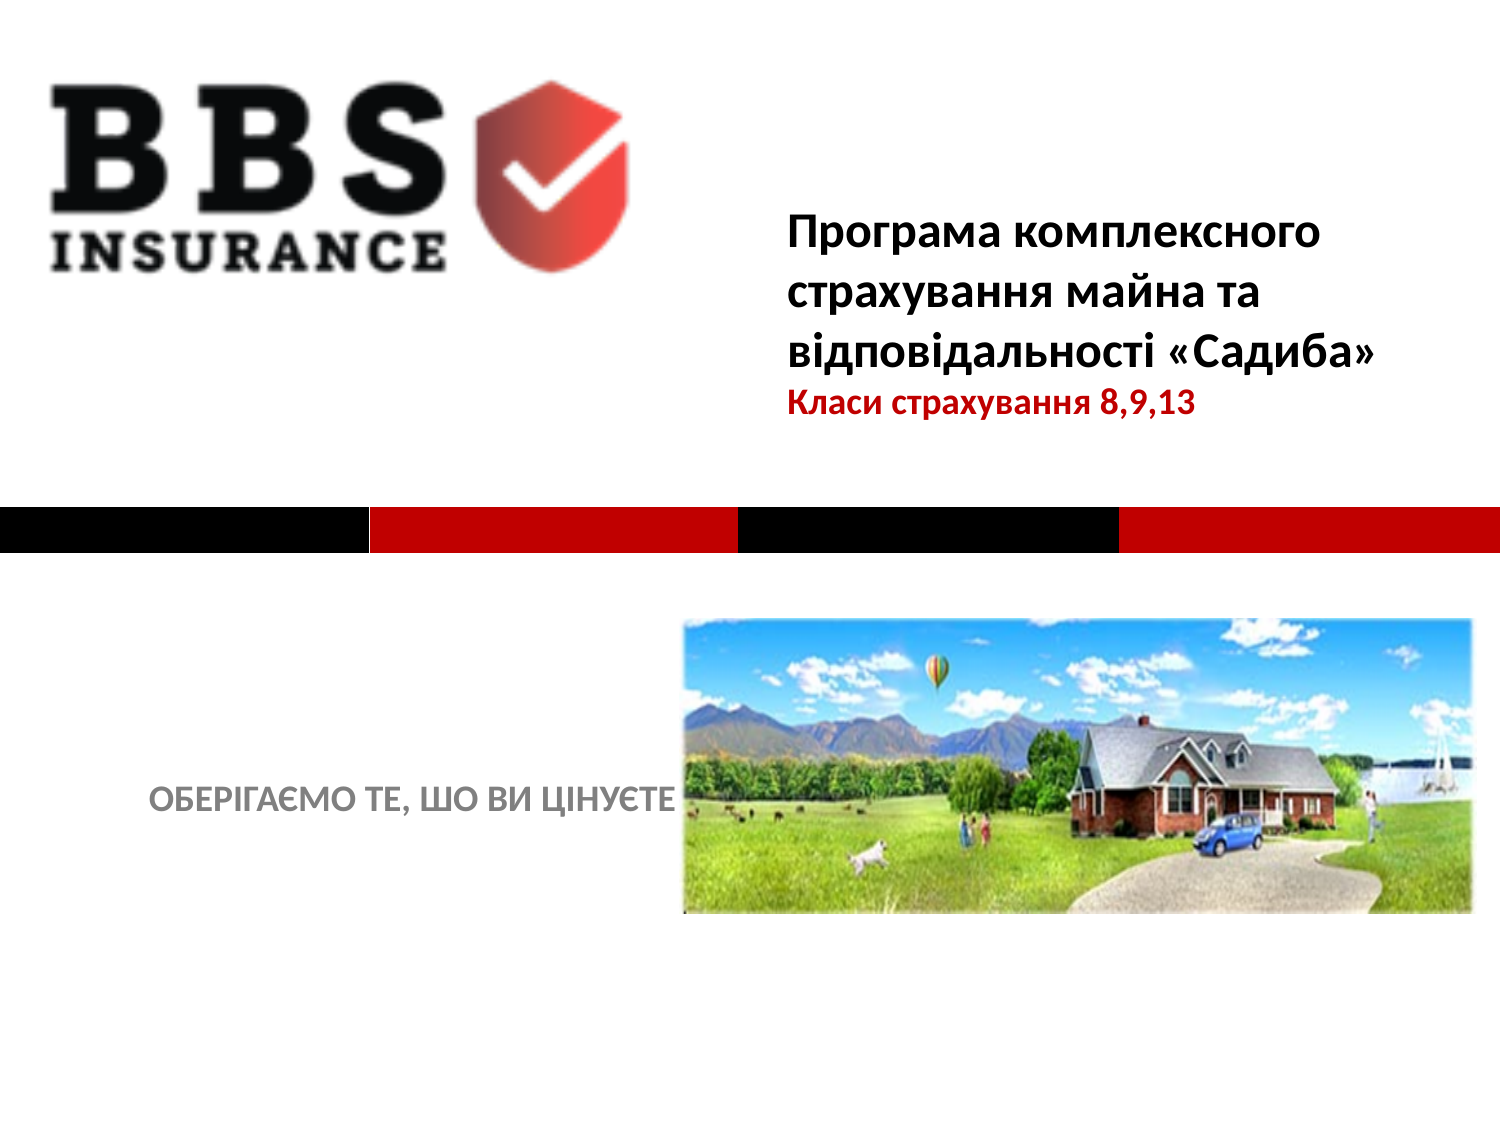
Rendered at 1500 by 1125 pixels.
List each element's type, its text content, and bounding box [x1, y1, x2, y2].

text_box [0, 507, 369, 553]
text_box [738, 507, 1119, 553]
text_box Програма комплексного страхування майна та відповідальності «Садиба» Класи страхування 8,9,13 [772, 190, 1442, 430]
text_box [370, 507, 738, 553]
picture [679, 618, 1477, 914]
text_box ОБЕРІГАЄМО ТЕ, ШО ВИ ЦІНУЄТЕ [134, 766, 679, 826]
text_box [1119, 507, 1500, 553]
picture [35, 67, 642, 289]
